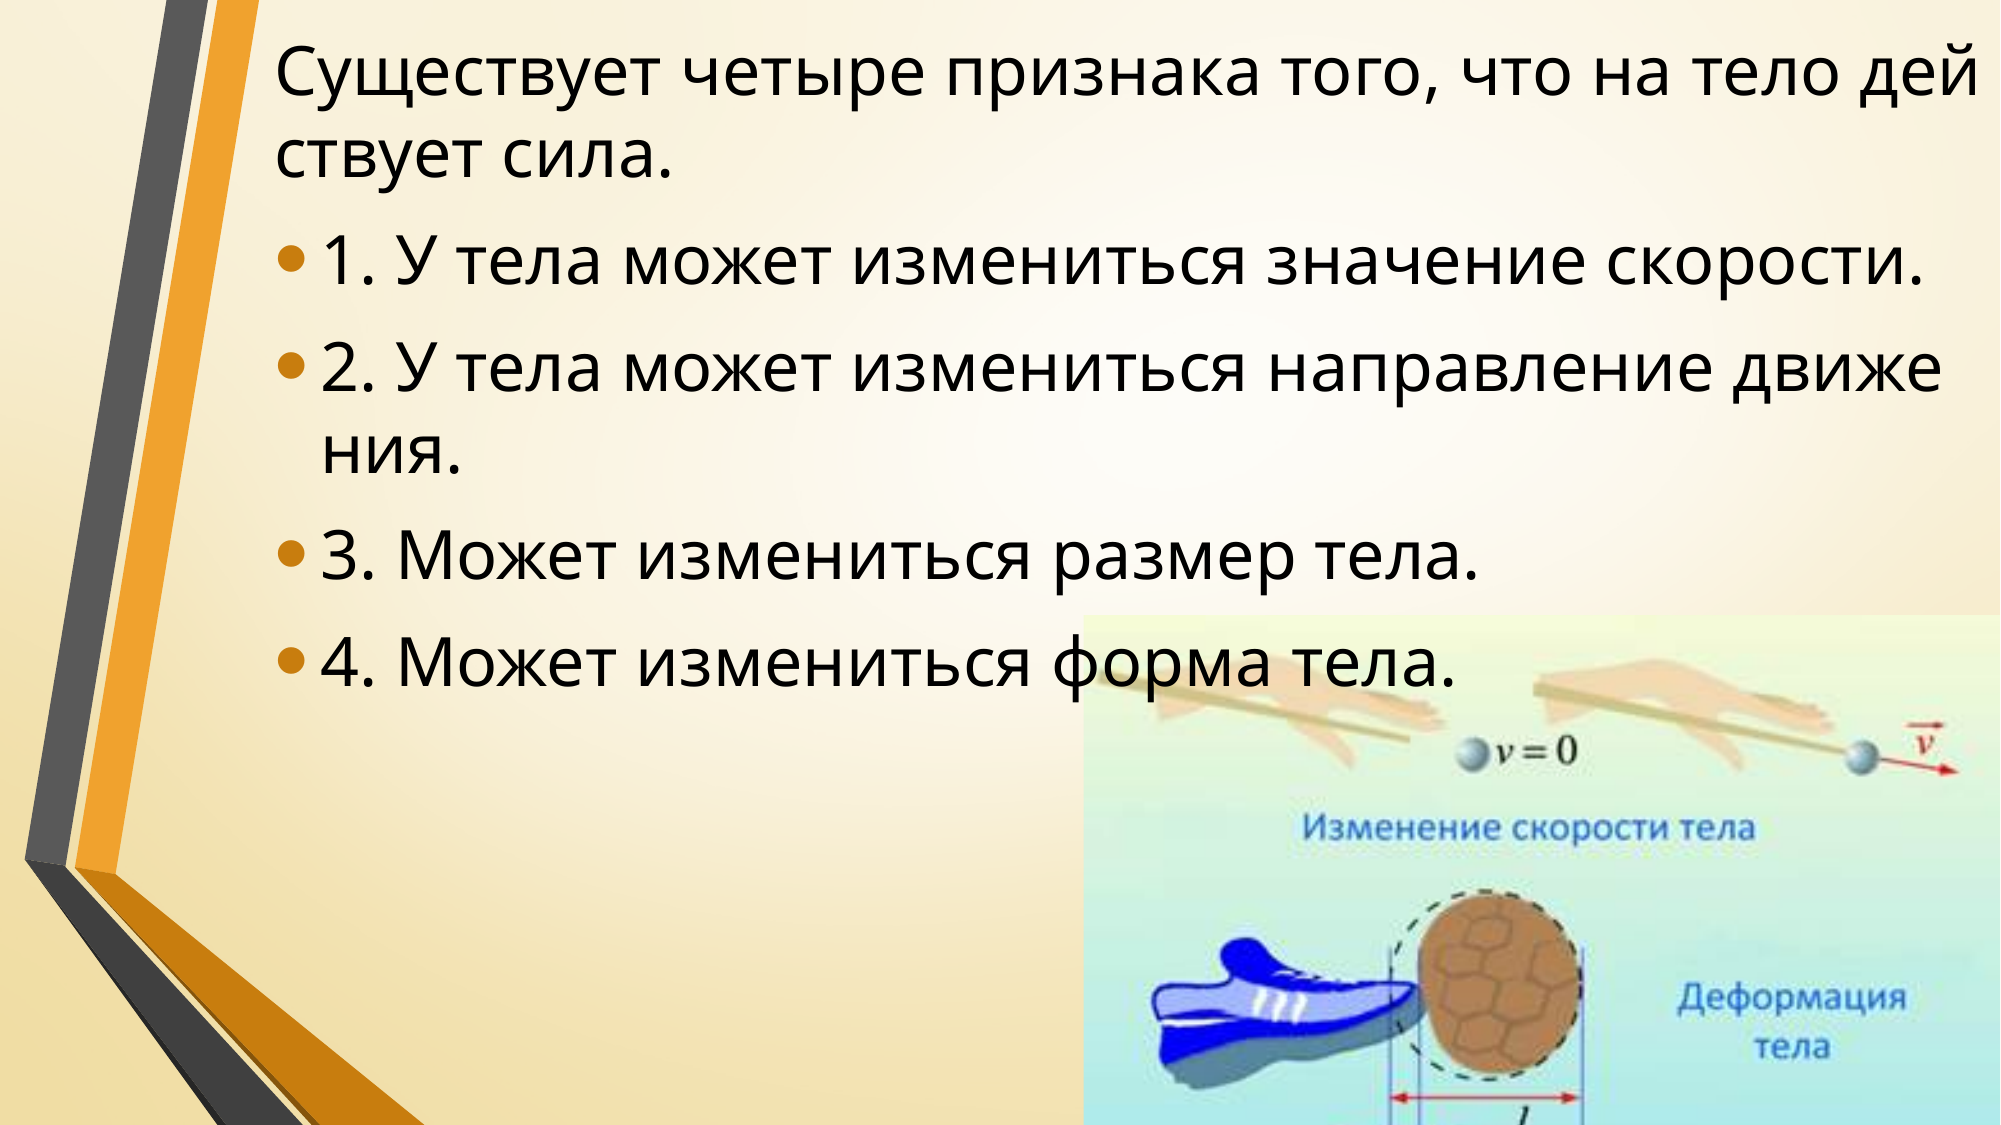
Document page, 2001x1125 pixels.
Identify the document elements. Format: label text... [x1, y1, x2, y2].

picture [1083, 615, 2000, 1125]
list Су­ще­ству­ет че­ты­ре при­зна­ка того, что на тело дей­ству­ет сила. 1. У тела может из­ме­нить­ся зна­че­ние ско­ро­сти. 2. У тела может из­ме­нить­ся на­прав­ле­ние дви­же­ния. 3. Может из­ме­нить­ся раз­мер тела. 4. Может из­ме­нить­ся форма тела. [259, 20, 2000, 719]
